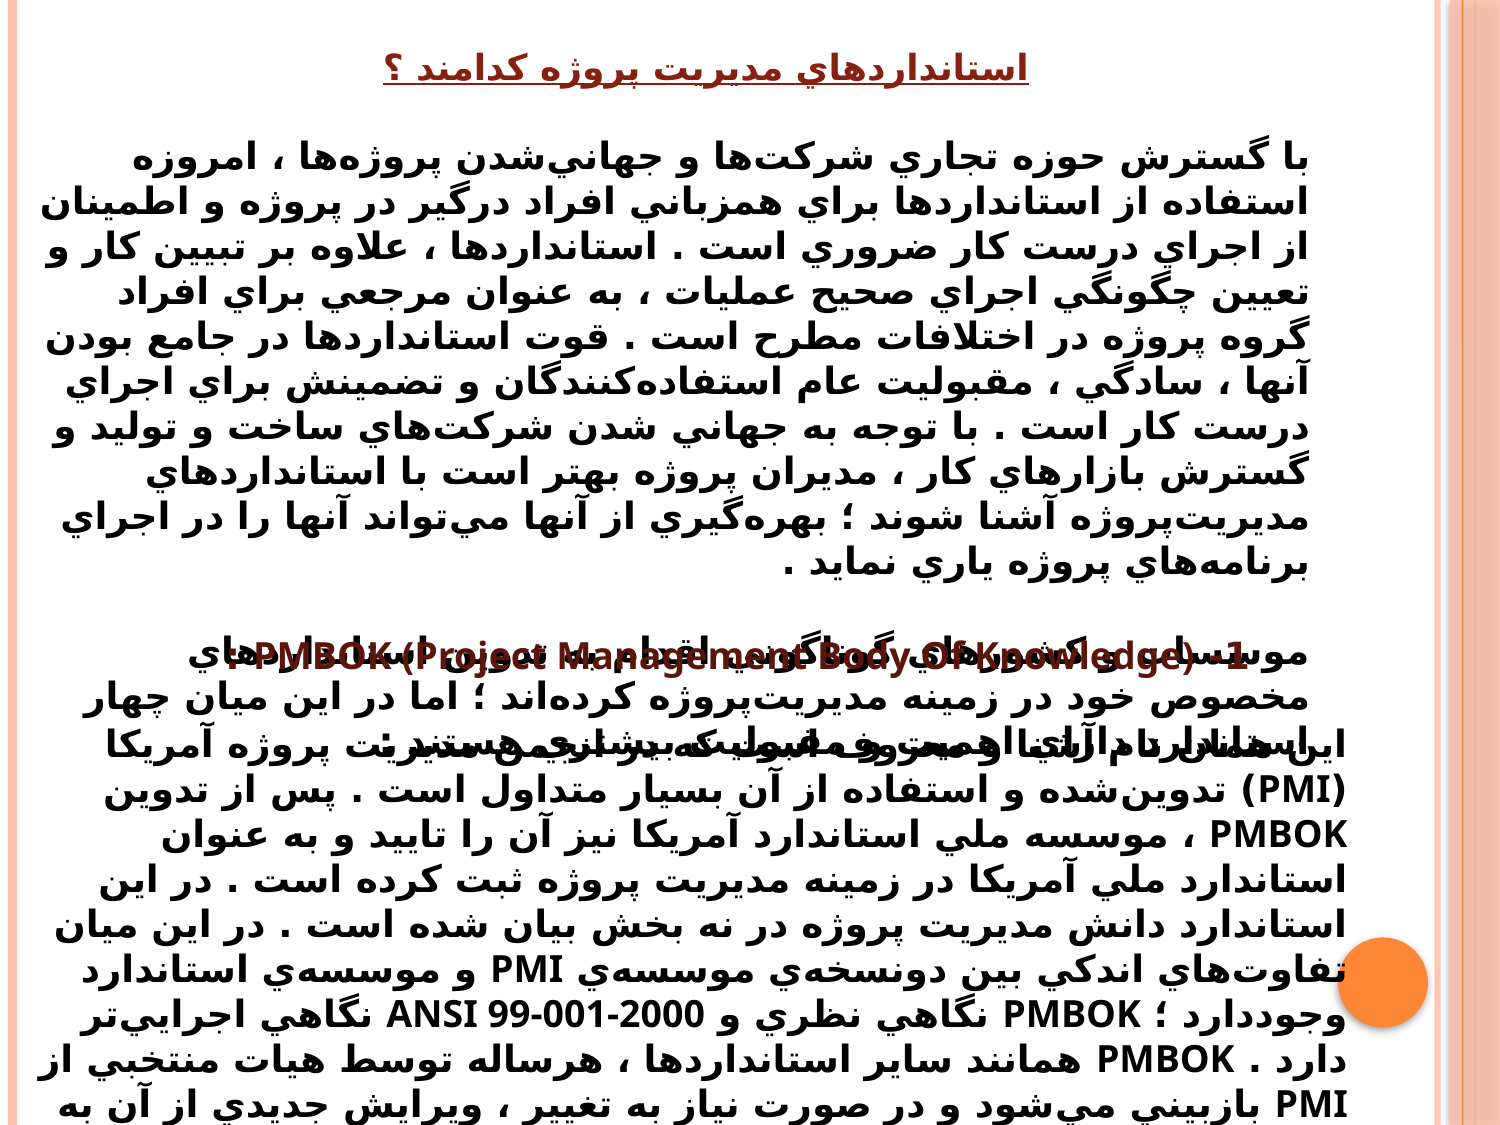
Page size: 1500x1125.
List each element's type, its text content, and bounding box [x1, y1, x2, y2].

text_box با گسترش حوزه‌ تجاري شركت‌ها و جهاني‌شدن پروژه‌ها ، امروزه استفاده از استانداردها براي همزباني افراد درگير در پروژه و اطمينان از اجراي درست كار ضروري است . استانداردها ، علاوه ‌بر تبيين كار و تعيين چگونگي اجراي ‌صحيح عمليات ، به ‌عنوان مرجعي براي افراد گروه پروژه در اختلافات مطرح ‌است . قوت استانداردها در جامع ‌بودن آنها ، سادگي ، مقبوليت عام استفاده‌كنندگان و تضمينش براي اجراي درست كار است . با توجه به جهاني‌ شدن شركت‌هاي ساخت و توليد و گسترش بازارهاي كار ، مديران پروژه بهتر است با استانداردهاي مديريت‌پروژه آشنا شوند ؛ بهره‌گيري از آنها مي‌تواند آنها را در اجراي برنامه‌هاي پروژه ياري ‌‌نمايد . موسسات و كشورهاي گوناگوني اقدام به تدوين استانداردهاي مخصوص خود در زمينه‌ مديريت‌پروژه كرده‌اند ؛ اما در اين ‌ميان چهار استاندارد داراي اهميت و مقبوليت بيشتري هستند : [0, 124, 1325, 712]
text_box 1- PMBOK (Project Management Body Of Knowledge) : [125, 624, 1350, 685]
text_box اين همان نام آشنا و معروف است كه در انجمن مديريت ‌پروژه‌ آمريكا (PMI) تدوين‌شده و استفاده از آن بسيار متداول است . پس ‌از تدوين PMBOK ، موسسه‌ ملي استاندارد آمريكا نيز آن ‌را تاييد و به‌ عنوان استاندارد ملي آمريكا در زمينه‌ مديريت‌ پروژه ثبت ‌كرده ‌است . در اين استاندارد دانش مديريت پروژه در نه ‌بخش بيان ‌شده ‌است . در اين ميان تفاوت‌هاي اندكي بين دونسخه‌ي موسسه‌ي PMI و موسسه‌ي استاندارد وجوددارد ؛ PMBOK‌ نگاهي نظري و ANSI 99-001-2000 نگاهي اجرايي‌تر دارد . PMBOK‌ همانند ساير استانداردها ، هرساله توسط هيات منتخبي از PMI‌ بازبيني ‌مي‌شود و در صورت نياز به تغيير ، ويرايش جديدي از آن به ‌اطلاع اعضاء PMI مي‌رسد . [0, 712, 1363, 1125]
title استانداردهاي مديريت پروژه كدامند ؟ [350, 37, 1063, 124]
